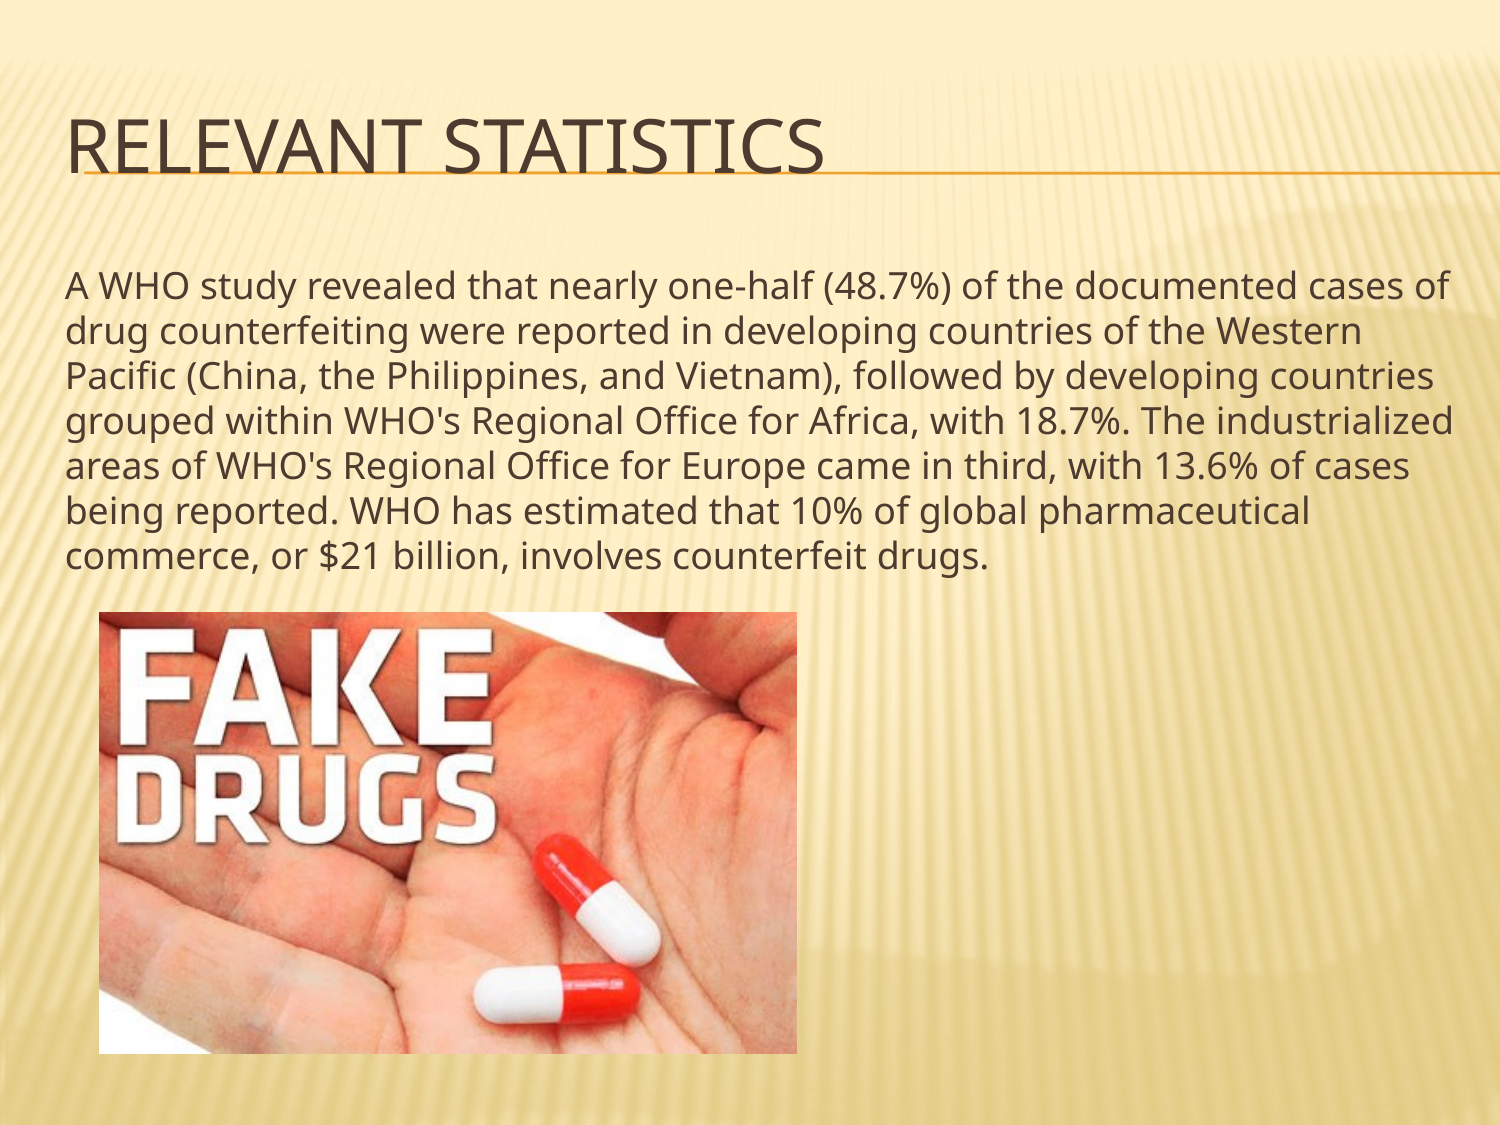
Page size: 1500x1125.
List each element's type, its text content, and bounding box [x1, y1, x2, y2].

list A WHO study revealed that nearly one-half (48.7%) of the documented cases of drug counterfeiting were reported in developing countries of the Western Pacific (China, the Philippines, and Vietnam), followed by developing countries grouped within WHO's Regional Office for Africa, with 18.7%. The industrialized areas of WHO's Regional Office for Europe came in third, with 13.6% of cases being reported. WHO has estimated that 10% of global pharmaceutical commerce, or $21 billion, involves counterfeit drugs. [50, 254, 1475, 998]
picture [99, 612, 798, 1054]
title Relevant Statistics [50, 75, 1475, 213]
